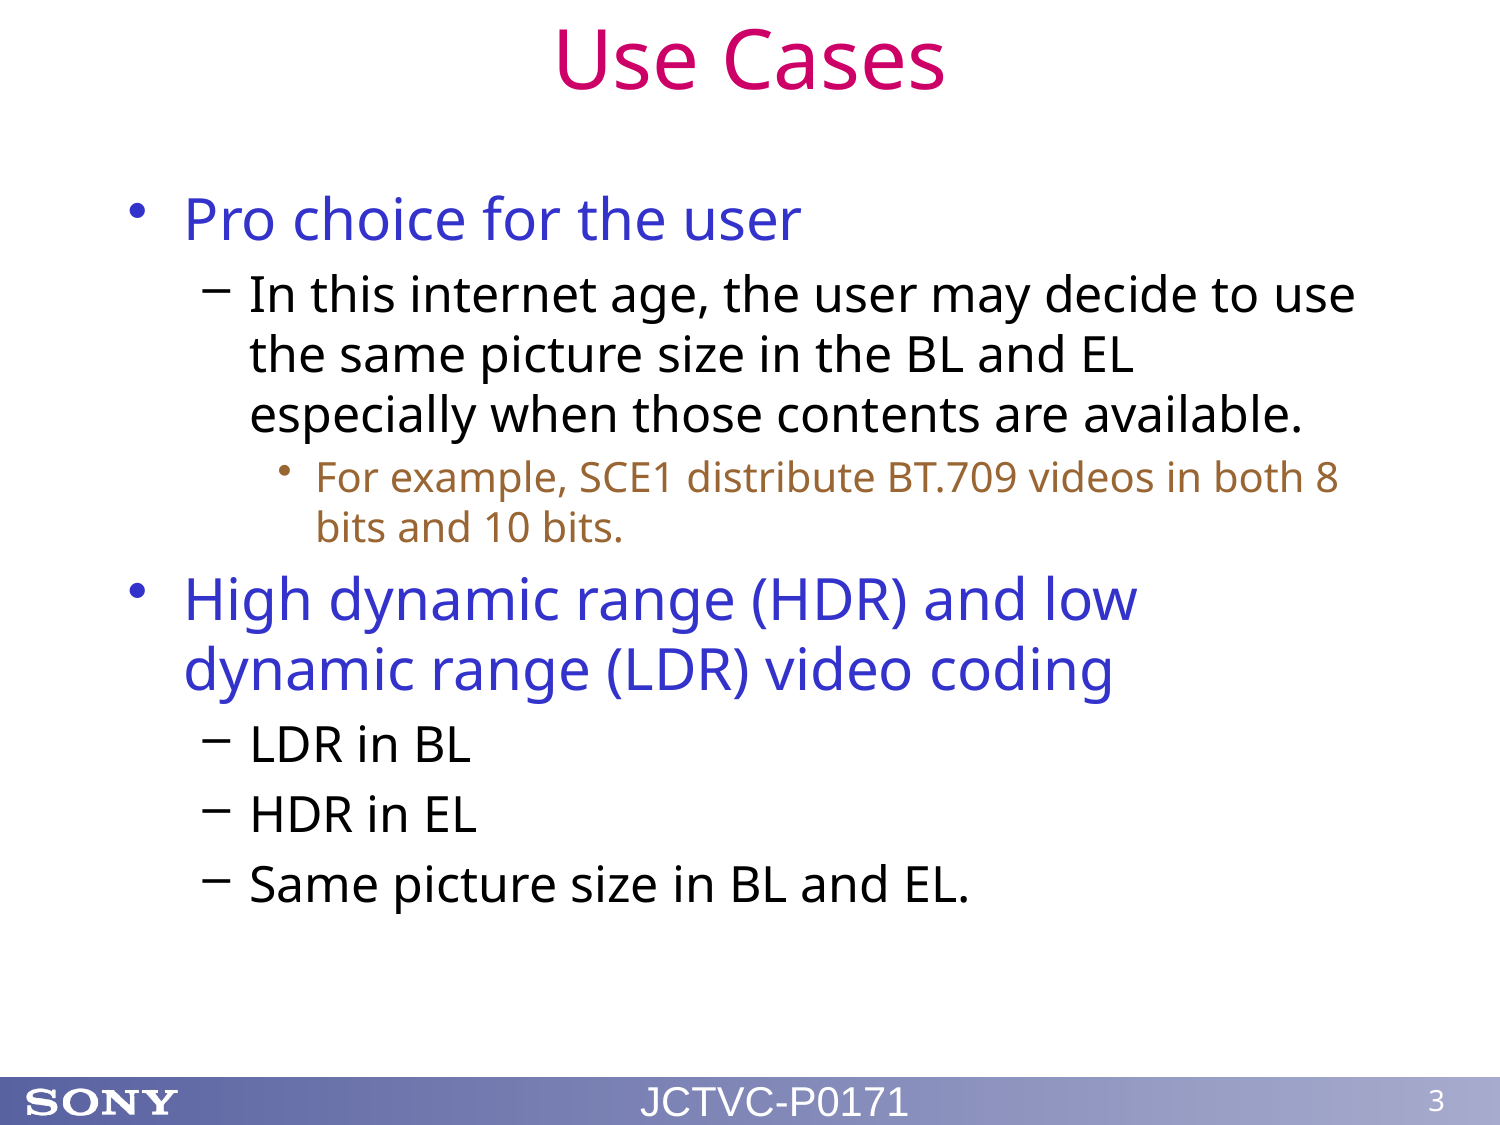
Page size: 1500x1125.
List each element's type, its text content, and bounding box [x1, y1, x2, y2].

list Pro choice for the user In this internet age, the user may decide to use the same picture size in the BL and EL especially when those contents are available. For example, SCE1 distribute BT.709 videos in both 8 bits and 10 bits. High dynamic range (HDR) and low dynamic range (LDR) video coding LDR in BL HDR in EL Same picture size in BL and EL. [112, 174, 1388, 1076]
title Use Cases [112, 0, 1388, 115]
footer JCTVC-P0171 [537, 1074, 1013, 1125]
slide_number 3 [1147, 1074, 1461, 1125]
picture [26, 1088, 178, 1116]
